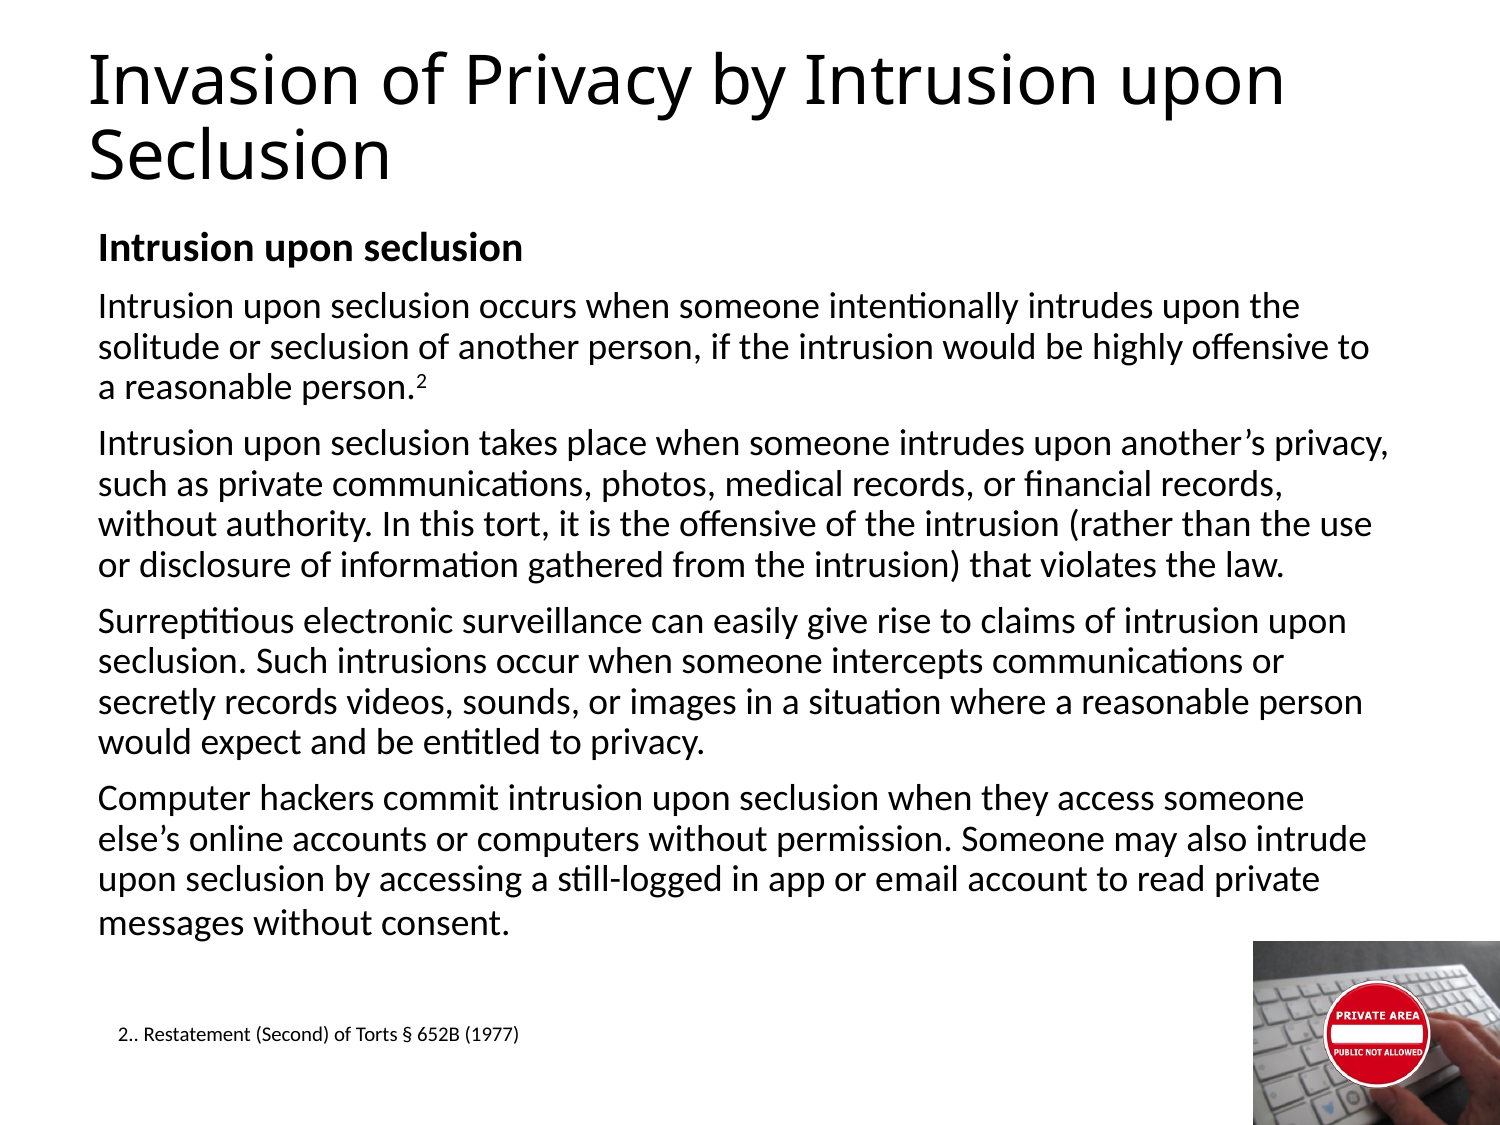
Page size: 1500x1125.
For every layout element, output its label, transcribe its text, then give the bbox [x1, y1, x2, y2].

text_box 2.. Restatement (Second) of Torts § 652B (1977) [103, 1013, 1253, 1078]
list Intrusion upon seclusion Intrusion upon seclusion occurs when someone intentionally intrudes upon the solitude or seclusion of another person, if the intrusion would be highly offensive to a reasonable person.2 Intrusion upon seclusion takes place when someone intrudes upon another’s privacy, such as private communications, photos, medical records, or financial records, without authority. In this tort, it is the offensive of the intrusion (rather than the use or disclosure of information gathered from the intrusion) that violates the law. Surreptitious electronic surveillance can easily give rise to claims of intrusion upon seclusion. Such intrusions occur when someone intercepts communications or secretly records videos, sounds, or images in a situation where a reasonable person would expect and be entitled to privacy. Computer hackers commit intrusion upon seclusion when they access someone else’s online accounts or computers without permission. Someone may also intrude upon seclusion by accessing a still-logged in app or email account to read private messages without consent. [73, 218, 1412, 975]
title Invasion of Privacy by Intrusion upon Seclusion [73, 35, 1466, 204]
picture [1253, 941, 1500, 1125]
